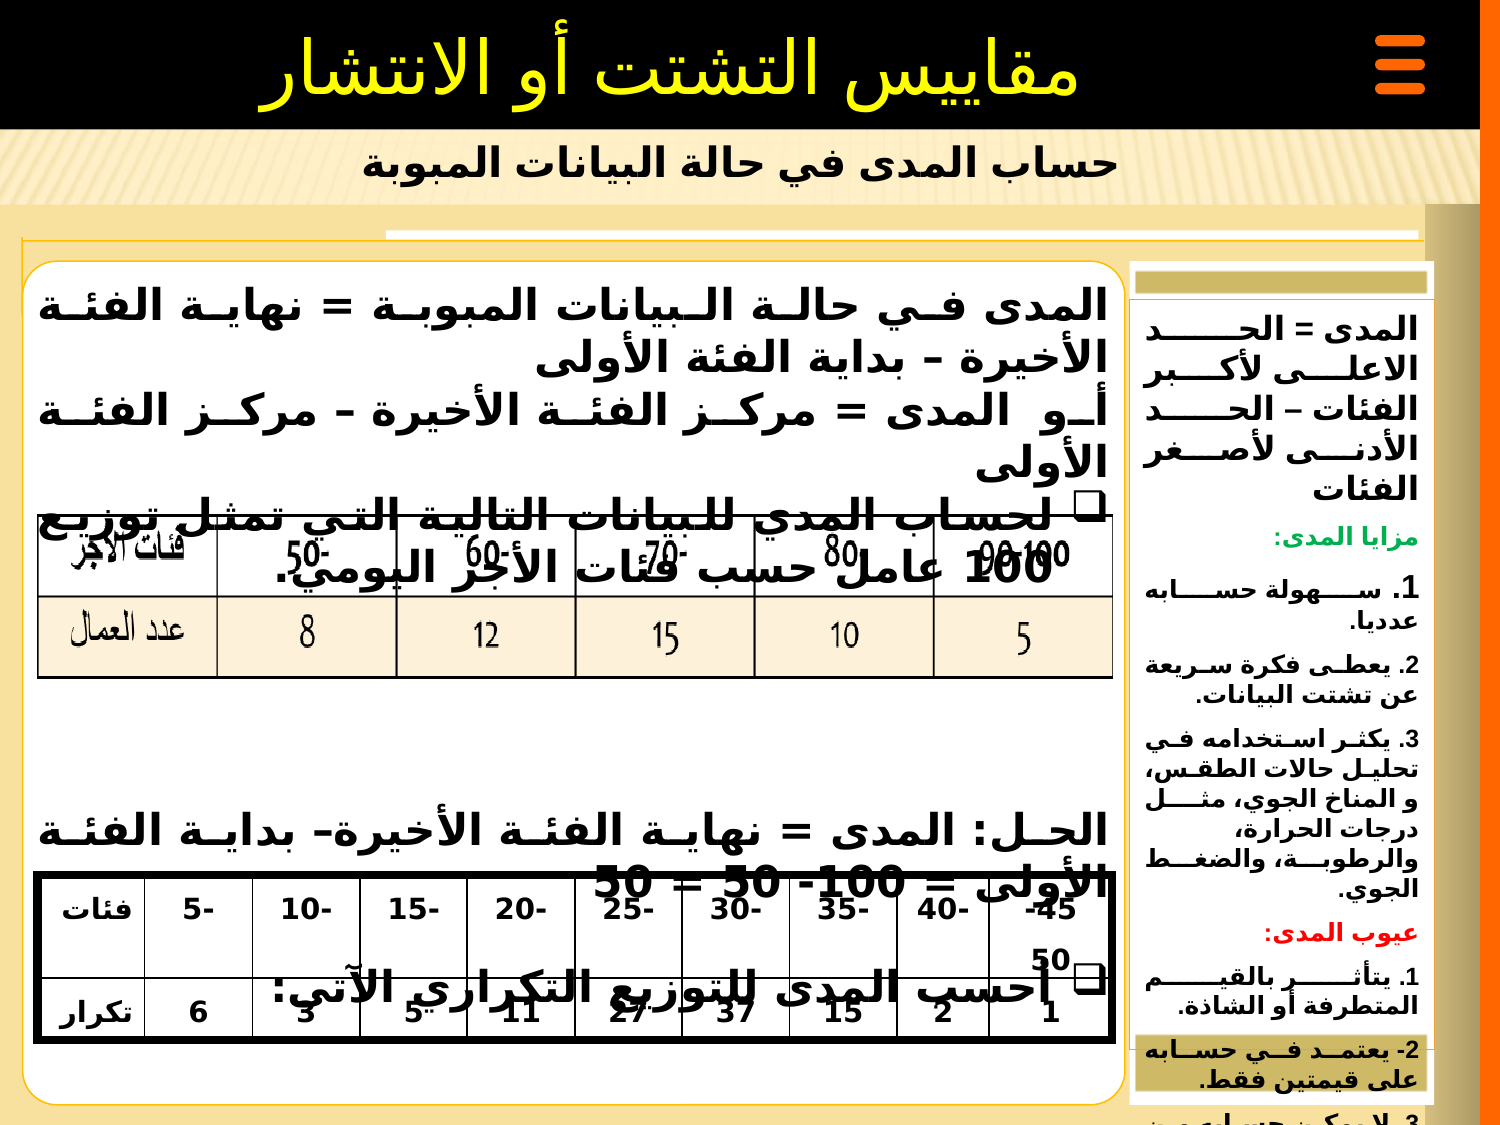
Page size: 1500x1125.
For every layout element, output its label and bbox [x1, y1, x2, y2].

picture [37, 503, 1113, 692]
text_box [0, 0, 1500, 1125]
text_box [1129, 260, 1435, 1106]
